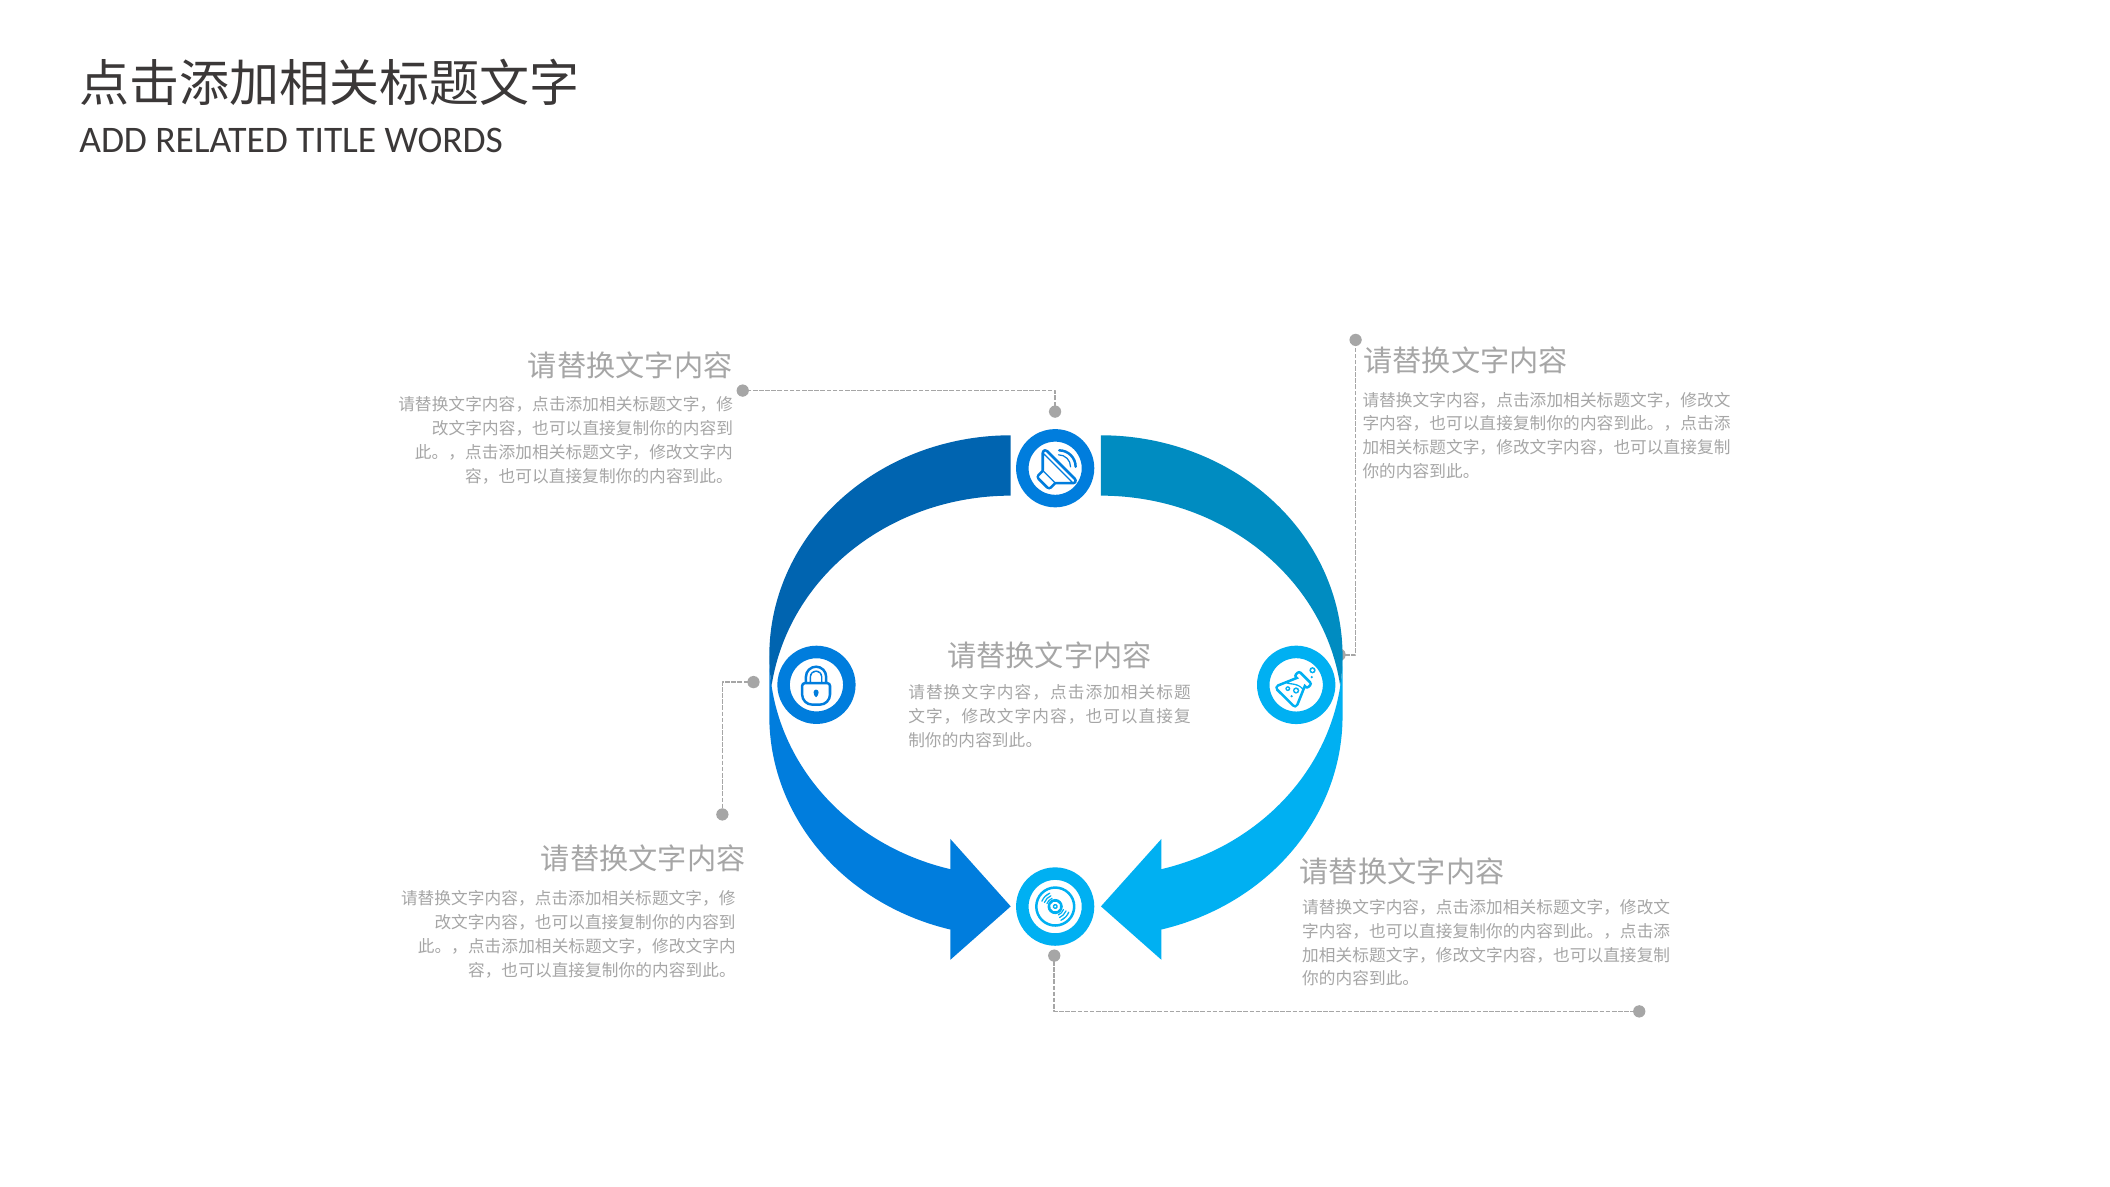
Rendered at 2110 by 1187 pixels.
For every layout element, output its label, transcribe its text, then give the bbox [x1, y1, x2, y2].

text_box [389, 339, 734, 488]
text_box [736, 384, 753, 397]
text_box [1299, 846, 1675, 990]
text_box [1627, 1005, 1646, 1018]
text_box [743, 675, 760, 689]
text_box [1349, 333, 1362, 348]
text_box [1343, 649, 1350, 660]
text_box [716, 802, 729, 821]
text_box ADD RELATED TITLE WORDS [63, 107, 520, 169]
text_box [391, 833, 746, 981]
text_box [1362, 335, 1736, 483]
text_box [769, 435, 1343, 967]
text_box [1048, 401, 1062, 418]
text_box 点击添加相关标题文字 [63, 43, 596, 120]
